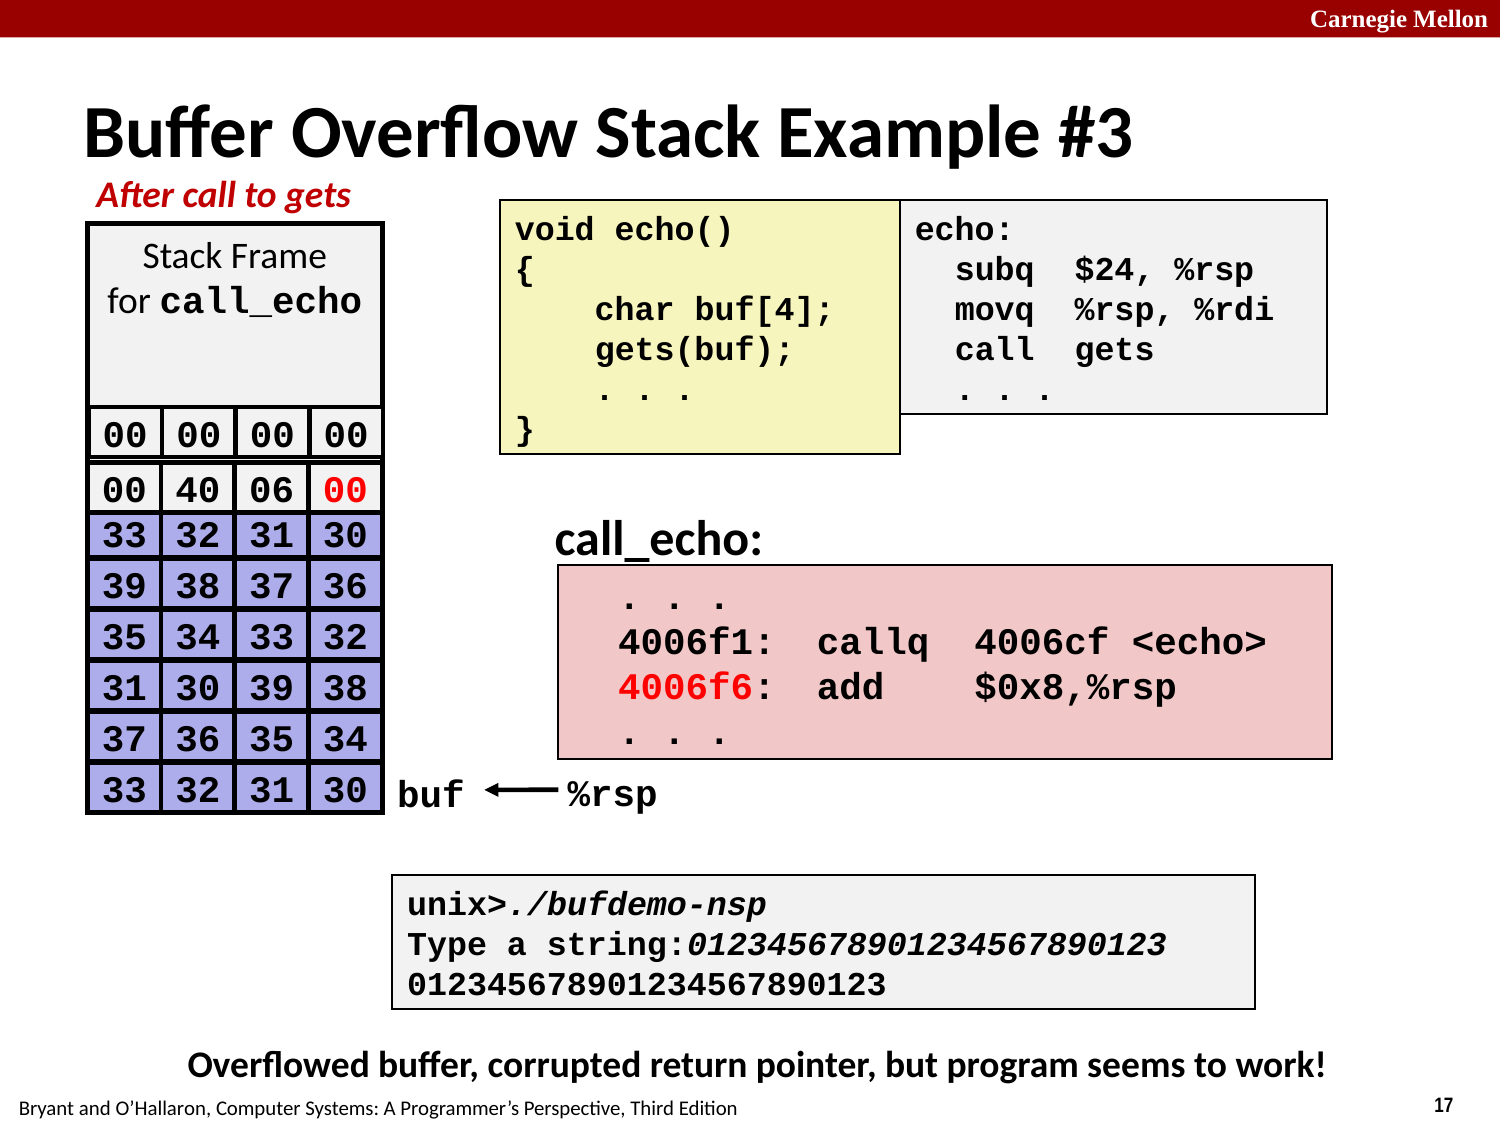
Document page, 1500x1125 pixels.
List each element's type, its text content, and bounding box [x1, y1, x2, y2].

text_box buf [382, 762, 480, 823]
text_box Stack Frame for call_echo [87, 223, 383, 405]
text_box unix>./bufdemo-nsp Type a string:012345678901234567890123 012345678901234567890123 [392, 874, 1255, 1010]
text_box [87, 520, 383, 558]
text_box [484, 783, 552, 797]
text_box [87, 616, 383, 660]
title Buffer Overflow Stack Example #3 [68, 80, 1255, 176]
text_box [87, 564, 383, 609]
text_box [87, 769, 383, 813]
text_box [87, 406, 384, 458]
text_box Overflowed buffer, corrupted return pointer, but program seems to work! [172, 1032, 1344, 1092]
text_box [87, 667, 383, 711]
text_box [87, 462, 383, 513]
text_box . . . 4006f1: callq 4006cf <echo> 4006f6: add $0x8,%rsp . . . [558, 564, 1333, 760]
text_box void echo() { char buf[4]; gets(buf); . . . } [500, 199, 900, 454]
text_box echo: subq $24, %rsp movq %rsp, %rdi call gets . . . [900, 199, 1327, 415]
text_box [87, 717, 383, 762]
text_box After call to gets [81, 162, 367, 223]
text_box call_echo: [539, 498, 779, 573]
text_box %rsp [552, 761, 673, 822]
